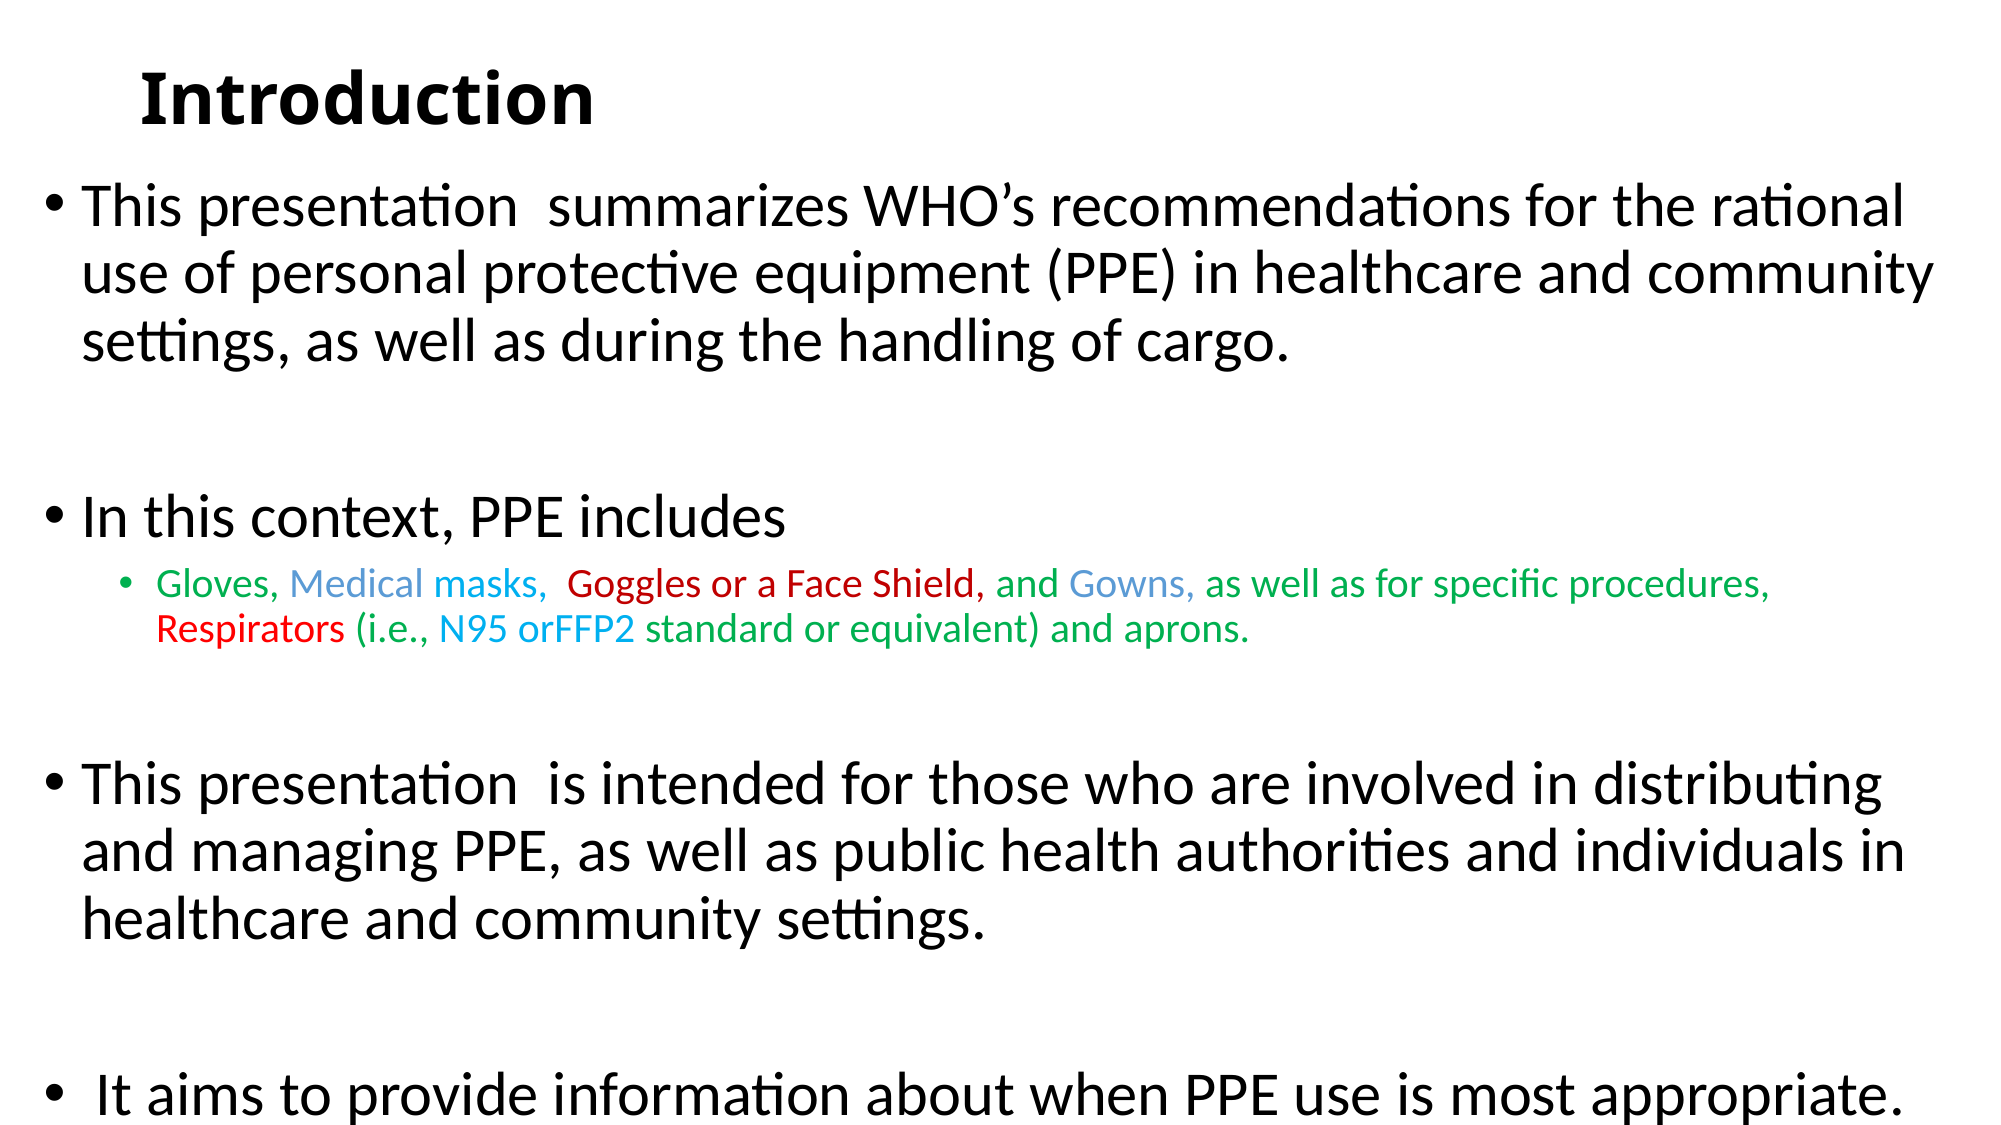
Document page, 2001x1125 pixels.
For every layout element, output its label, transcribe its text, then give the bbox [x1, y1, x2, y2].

title Introduction [125, 36, 669, 164]
list This presentation summarizes WHO’s recommendations for the rational use of personal protective equipment (PPE) in healthcare and community settings, as well as during the handling of cargo. In this context, PPE includes Gloves, Medical masks, Goggles or a Face Shield, and Gowns, as well as for specific procedures, Respirators (i.e., N95 orFFP2 standard or equivalent) and aprons. This presentation is intended for those who are involved in distributing and managing PPE, as well as public health authorities and individuals in healthcare and community settings. It aims to provide information about when PPE use is most appropriate. [28, 164, 1963, 1075]
